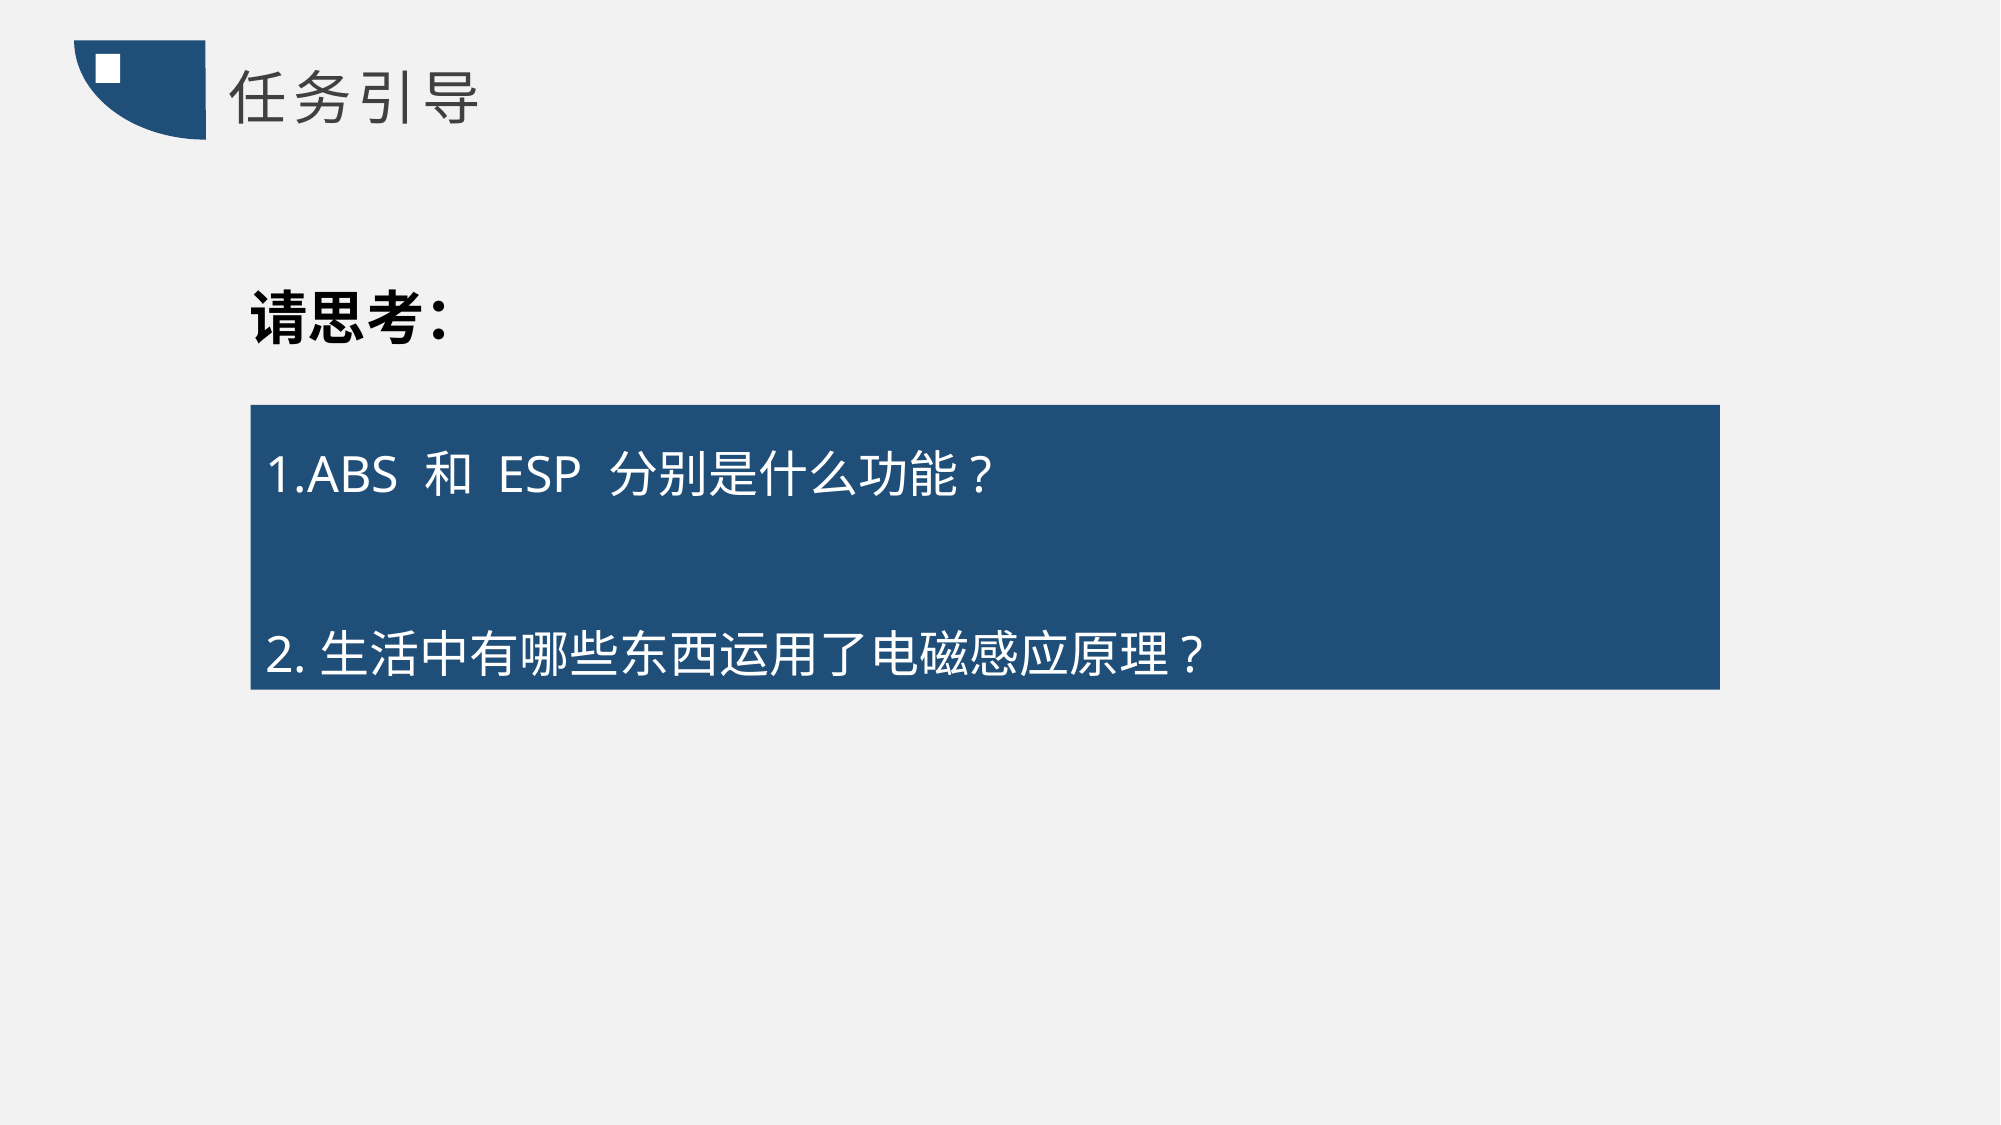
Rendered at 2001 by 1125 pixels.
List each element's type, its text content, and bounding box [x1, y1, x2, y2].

text_box 1.ABS 和 ESP 分别是什么功能? 2.生活中有哪些东西运用了电磁感应原理? [250, 404, 1720, 690]
text_box 请思考： [235, 239, 1705, 359]
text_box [74, 0, 815, 140]
